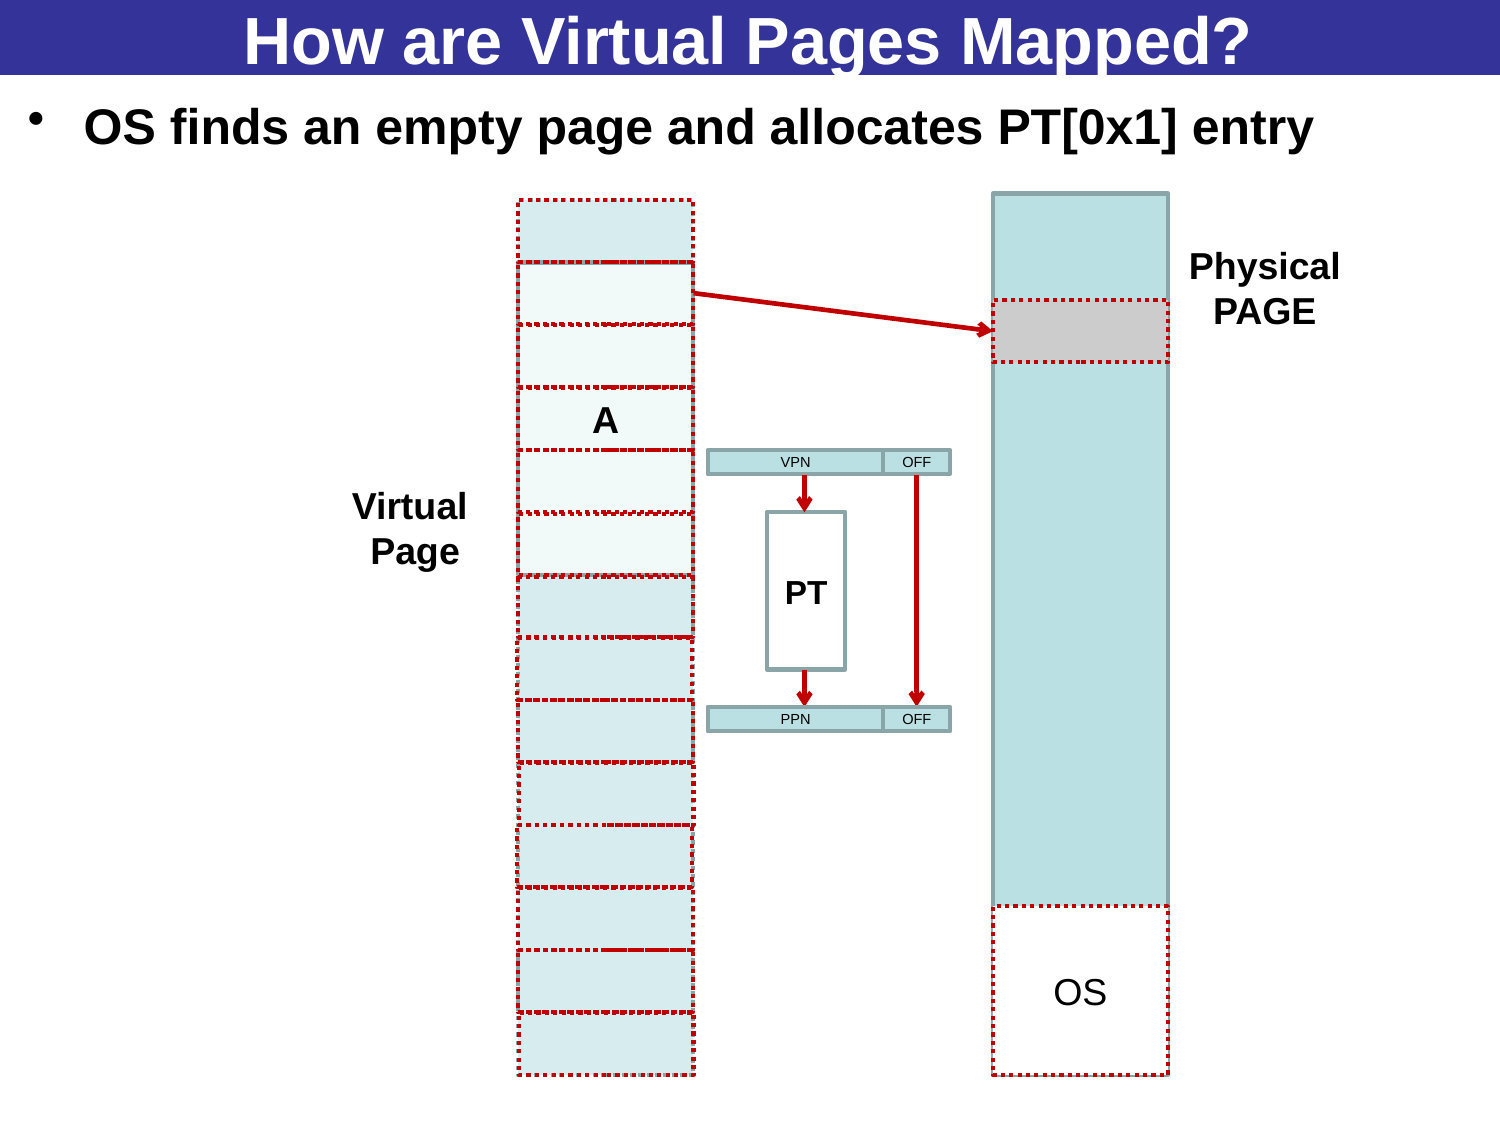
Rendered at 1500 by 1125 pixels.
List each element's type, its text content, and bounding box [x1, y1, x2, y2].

text_box [515, 823, 694, 889]
text_box [516, 698, 695, 764]
text_box OS [991, 904, 1170, 1077]
text_box [516, 323, 695, 389]
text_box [707, 449, 951, 732]
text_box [693, 292, 994, 332]
text_box [516, 948, 695, 1014]
text_box [516, 198, 695, 264]
text_box [516, 260, 695, 326]
title How are Virtual Pages Mapped? [0, 0, 1500, 75]
text_box [515, 635, 694, 702]
text_box [516, 885, 695, 952]
text_box [516, 448, 695, 514]
text_box [517, 1010, 696, 1077]
text_box Physical PAGE [1174, 234, 1356, 340]
text_box [991, 298, 1170, 364]
list OS finds an empty page and allocates PT[0x1] entry [12, 87, 1488, 1088]
text_box Virtual Page [337, 474, 494, 580]
text_box [991, 363, 1170, 907]
text_box [991, 191, 1170, 302]
text_box [516, 512, 695, 574]
text_box [516, 385, 695, 452]
text_box [517, 760, 696, 827]
text_box [516, 573, 695, 639]
